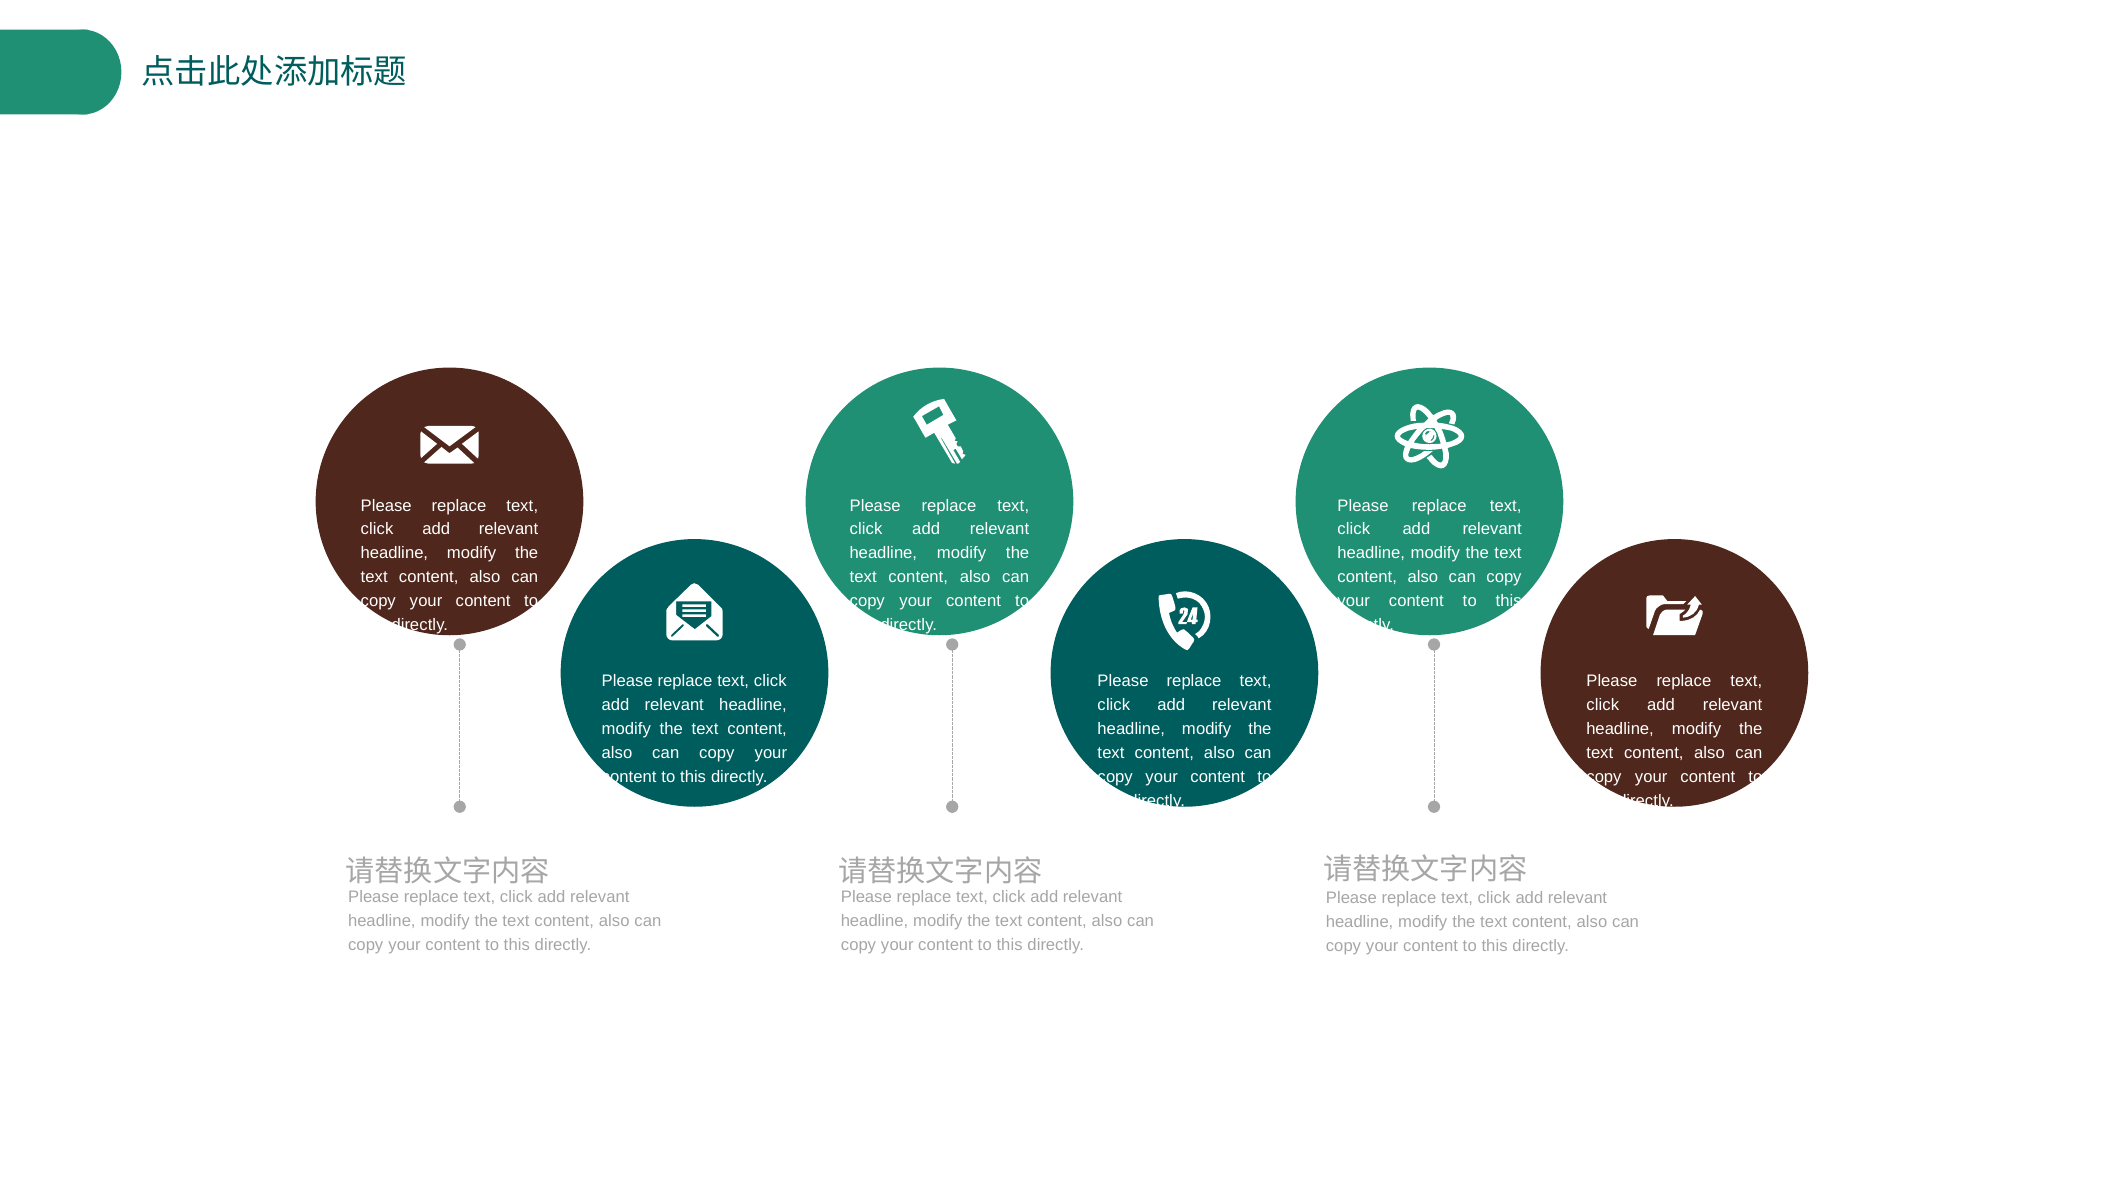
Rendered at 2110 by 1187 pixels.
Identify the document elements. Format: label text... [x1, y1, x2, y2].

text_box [560, 539, 829, 807]
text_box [1050, 539, 1319, 817]
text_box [315, 367, 584, 642]
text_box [1295, 367, 1564, 642]
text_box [838, 845, 1186, 953]
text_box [1540, 539, 1809, 817]
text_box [805, 367, 1074, 642]
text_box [345, 845, 693, 953]
text_box 点击此处添加标题 [126, 42, 437, 102]
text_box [1323, 843, 1671, 954]
